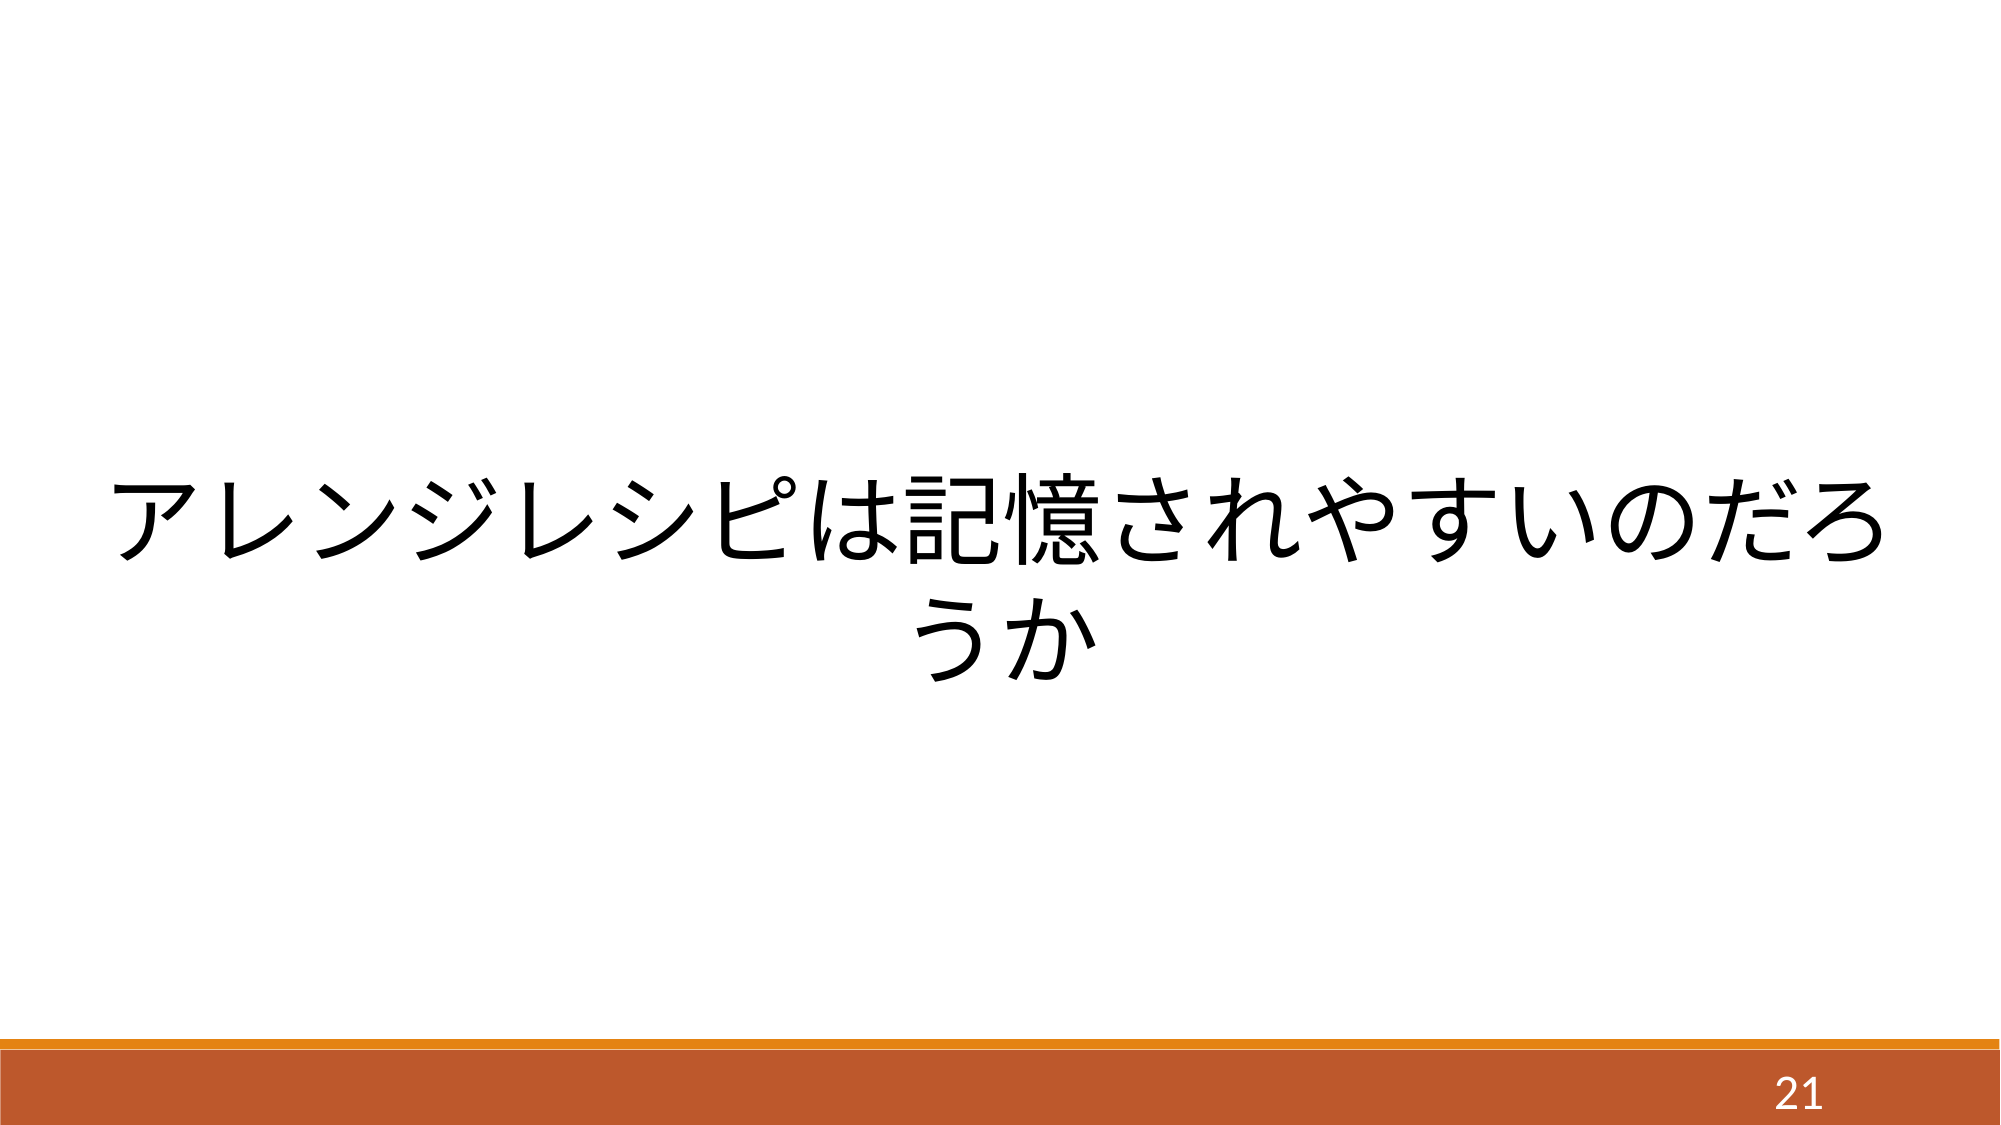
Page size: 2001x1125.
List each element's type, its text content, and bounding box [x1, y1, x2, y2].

slide_number 21 [1624, 1059, 1840, 1120]
text_box アレンジレシピは記憶されやすいのだろうか [69, 450, 1931, 706]
